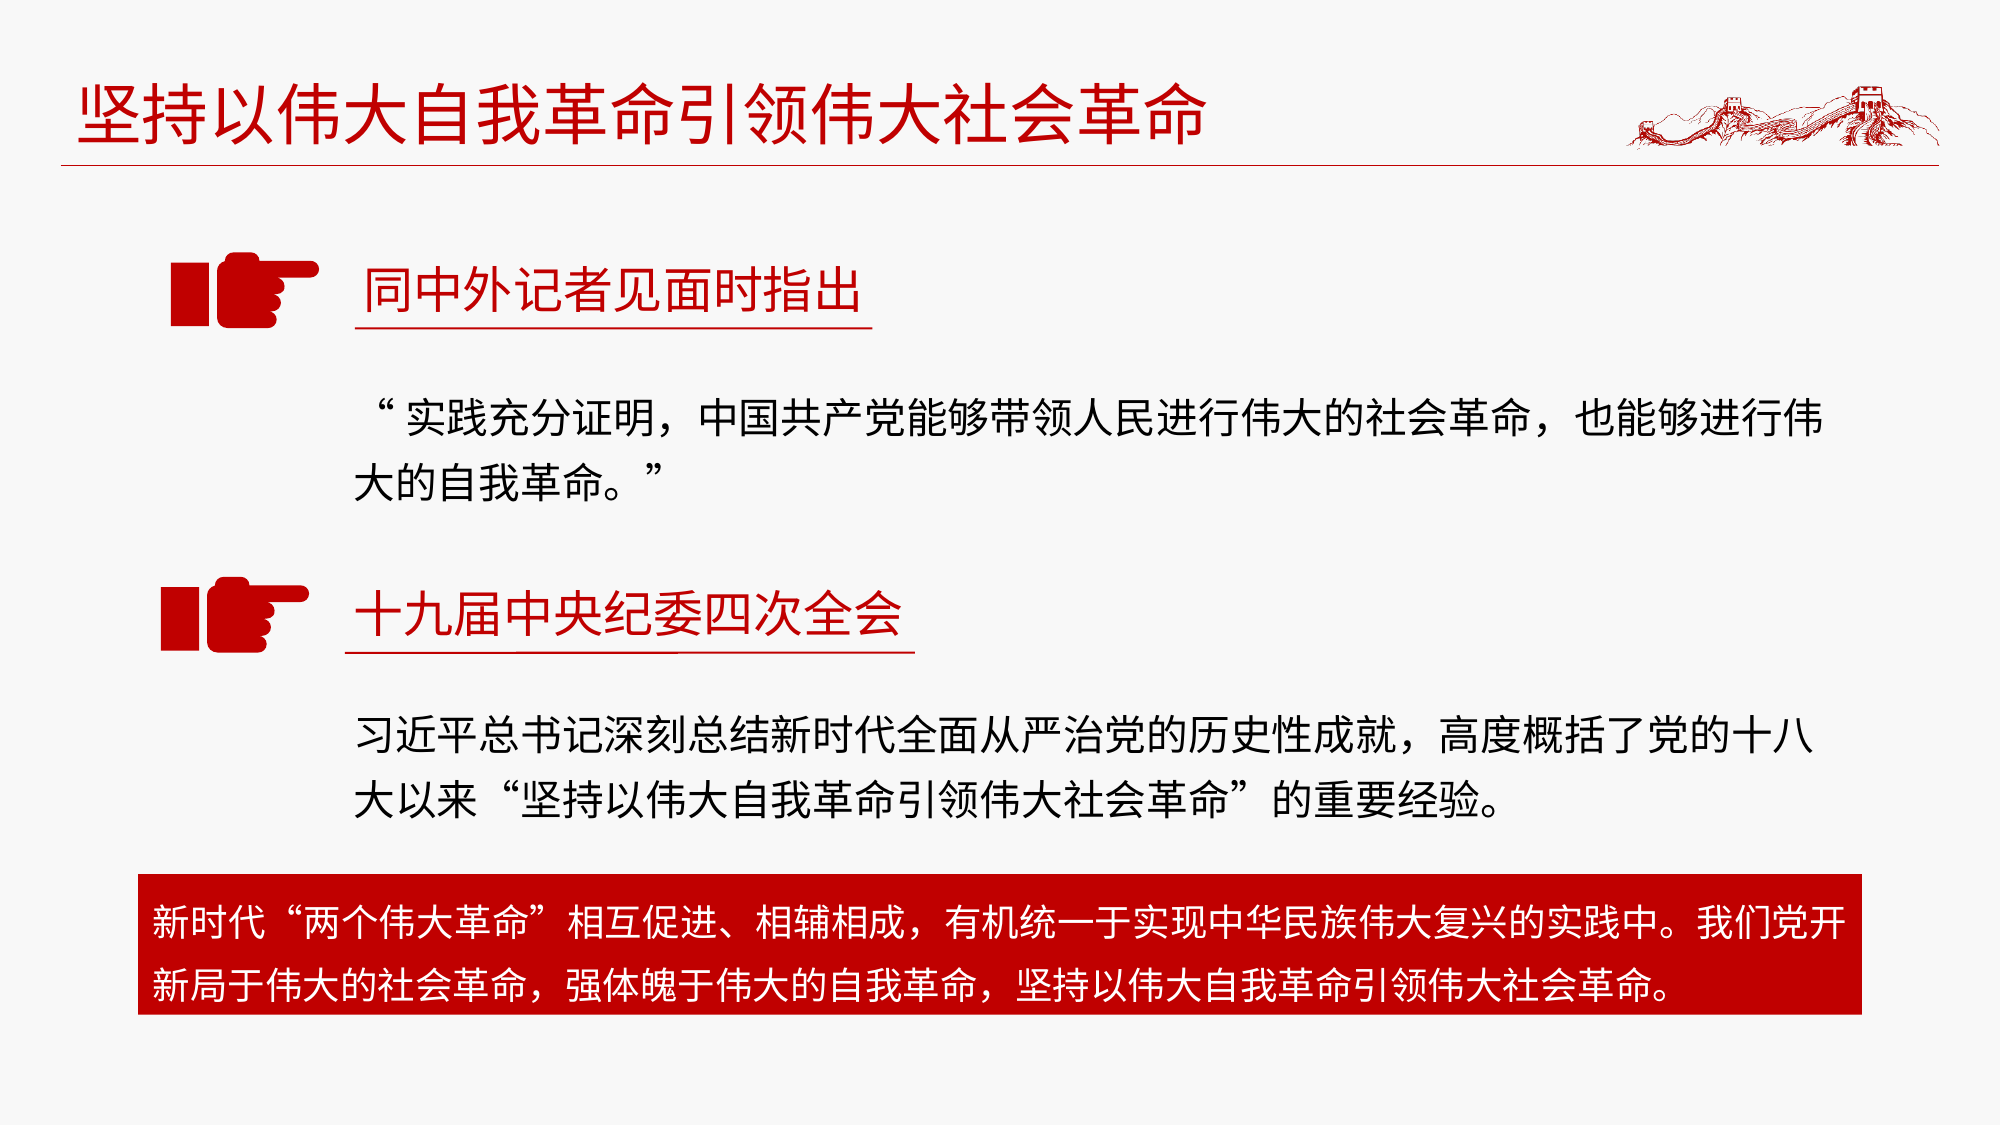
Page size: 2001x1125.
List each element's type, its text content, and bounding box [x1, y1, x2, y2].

text_box 十九届中央纪委四次全会 [338, 575, 1033, 651]
text_box 坚持以伟大自我革命引领伟大社会革命 [60, 65, 1712, 161]
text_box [160, 576, 310, 653]
text_box 习近平总书记深刻总结新时代全面从严治党的历史性成就，高度概括了党的十八大以来“坚持以伟大自我革命引领伟大社会革命”的重要经验。 [338, 686, 1849, 832]
text_box 同中外记者见面时指出 [348, 250, 915, 326]
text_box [170, 252, 319, 329]
picture [1622, 77, 1940, 150]
text_box 新时代“两个伟大革命”相互促进、相辅相成，有机统一于实现中华民族伟大复兴的实践中。我们党开新局于伟大的社会革命，强体魄于伟大的自我革命，坚持以伟大自我革命引领伟大社会革命。 [138, 874, 1862, 1015]
text_box “实践充分证明，中国共产党能够带领人民进行伟大的社会革命，也能够进行伟大的自我革命。” [338, 369, 1849, 514]
